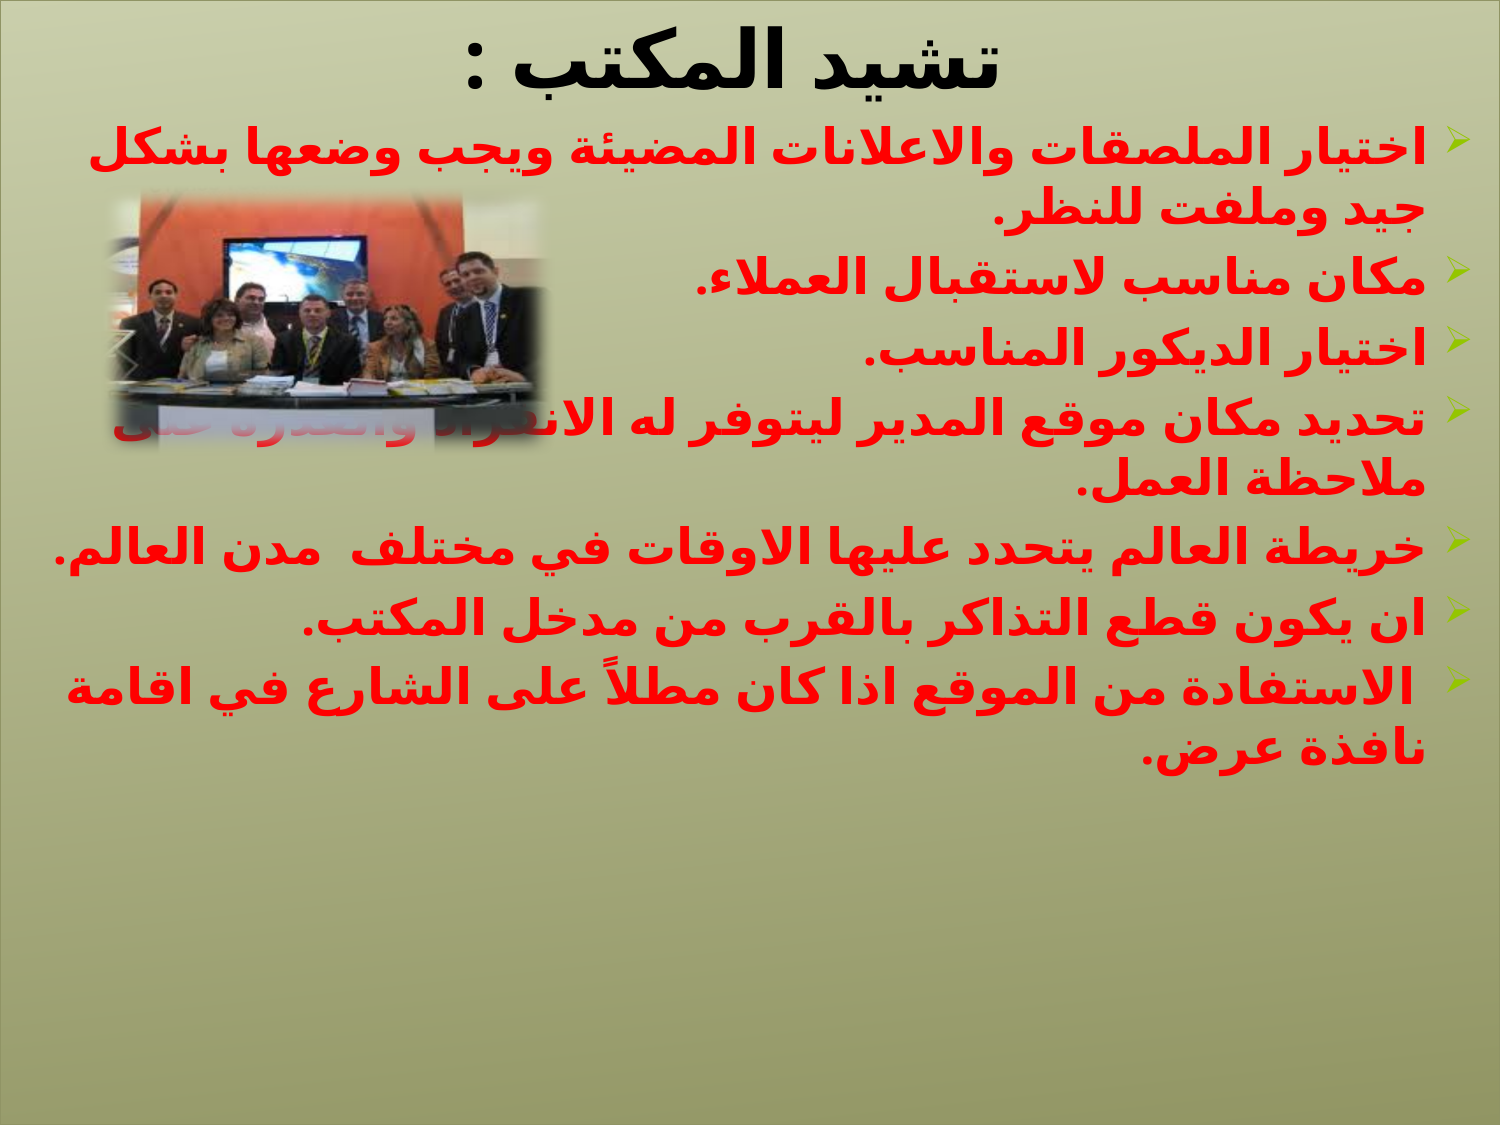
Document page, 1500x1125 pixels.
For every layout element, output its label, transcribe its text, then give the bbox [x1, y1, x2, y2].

list تشيد المكتب : اختيار الملصقات والاعلانات المضيئة ويجب وضعها بشكل جيد وملفت للنظر. مكان مناسب لاستقبال العملاء. اختيار الديكور المناسب. تحديد مكان موقع المدير ليتوفر له الانفراد والقدرة على ملاحظة العمل. خريطة العالم يتحدد عليها الاوقات في مختلف مدن العالم. ان يكون قطع التذاكر بالقرب من مدخل المكتب. الاستفادة من الموقع اذا كان مطلاً على الشارع في اقامة نافذة عرض. [0, 0, 1500, 1125]
picture [100, 184, 556, 457]
